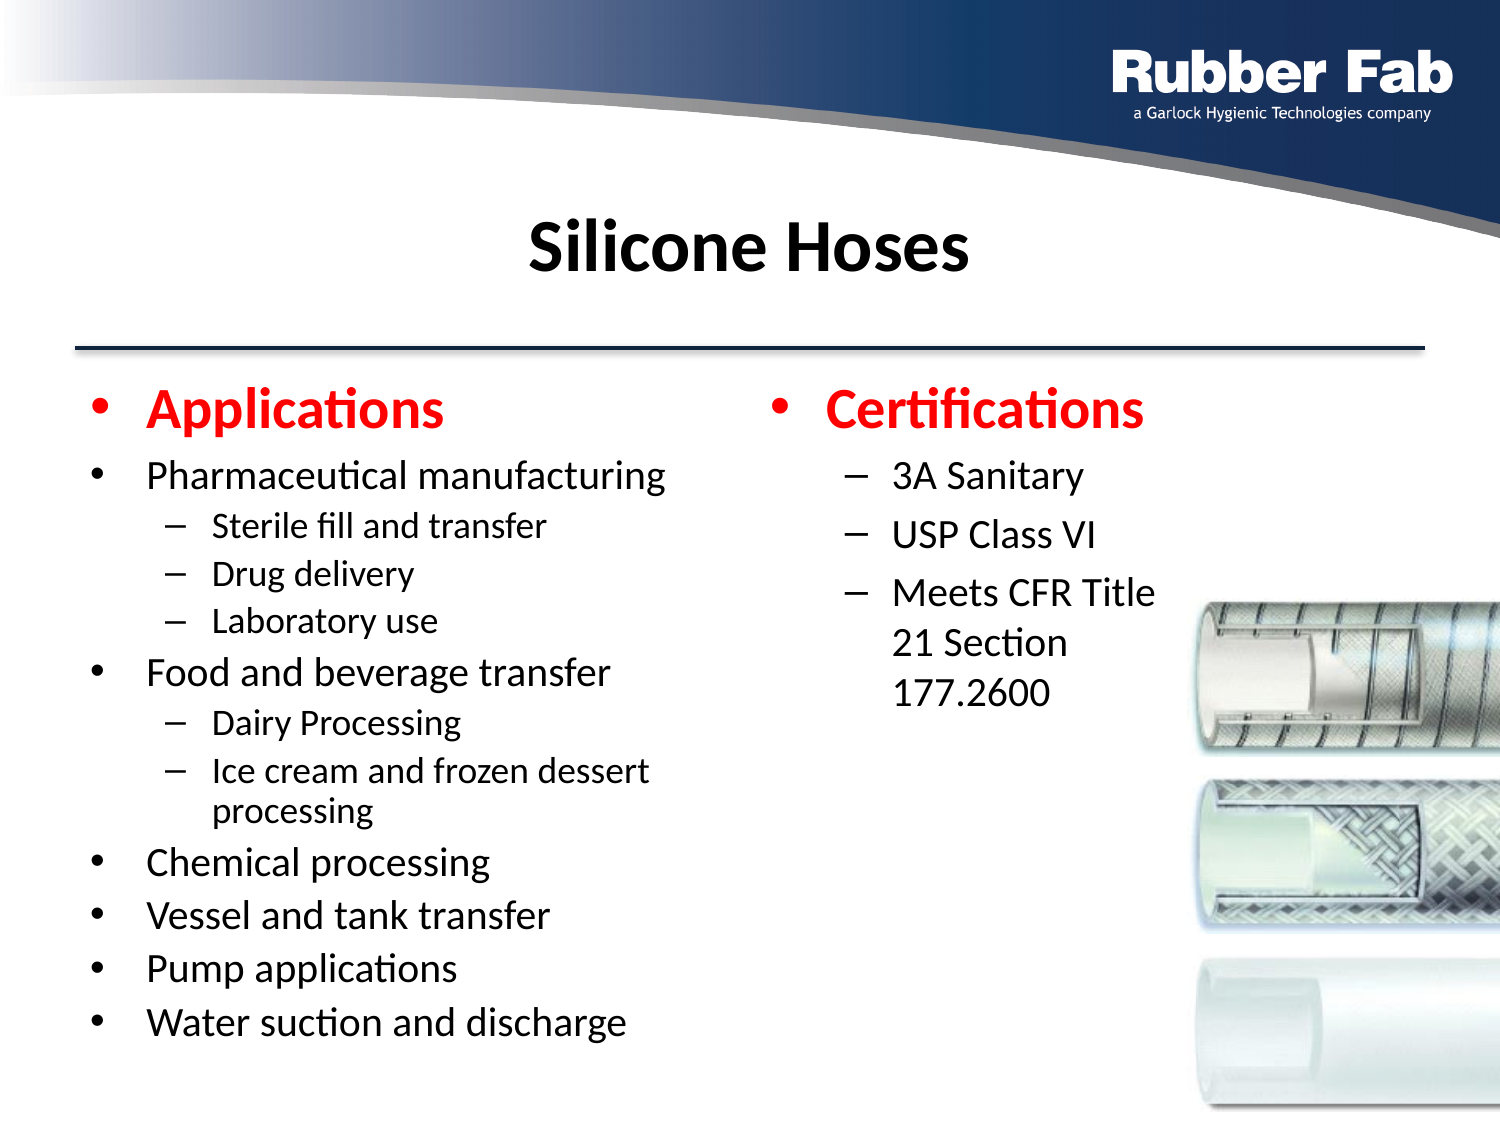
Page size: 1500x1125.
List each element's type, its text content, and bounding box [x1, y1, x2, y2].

picture [1187, 953, 1500, 1113]
list Applications Pharmaceutical manufacturing Sterile fill and transfer Drug delivery Laboratory use Food and beverage transfer Dairy Processing Ice cream and frozen dessert processing Chemical processing Vessel and tank transfer Pump applications Water suction and discharge [75, 362, 744, 1100]
text_box Certifications 3A Sanitary USP Class VI Meets CFR Title 21 Section 177.2600 [754, 362, 1424, 1100]
picture [1187, 775, 1500, 934]
picture [0, 0, 1500, 240]
title Silicone Hoses [75, 147, 1425, 336]
picture [1187, 598, 1500, 757]
